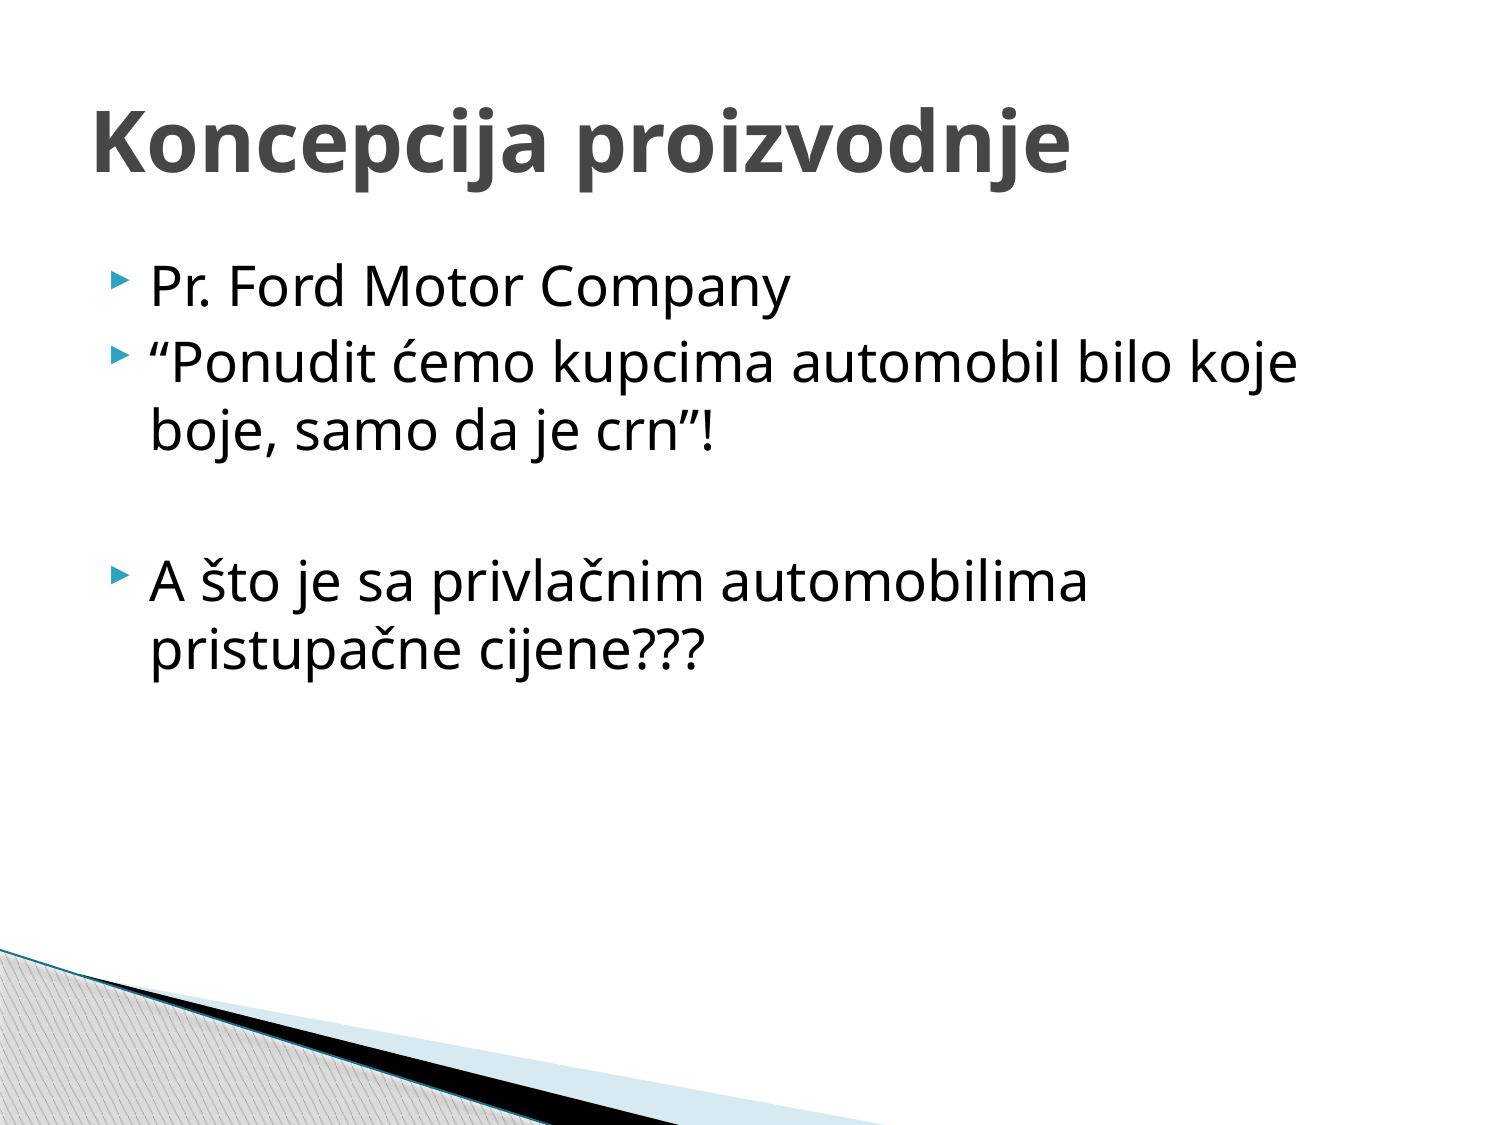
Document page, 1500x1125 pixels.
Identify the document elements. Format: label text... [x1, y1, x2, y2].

title Koncepcija proizvodnje [75, 45, 1425, 233]
list Pr. Ford Motor Company “Ponudit ćemo kupcima automobil bilo koje boje, samo da je crn”! A što je sa privlačnim automobilima pristupačne cijene??? [74, 242, 1426, 986]
